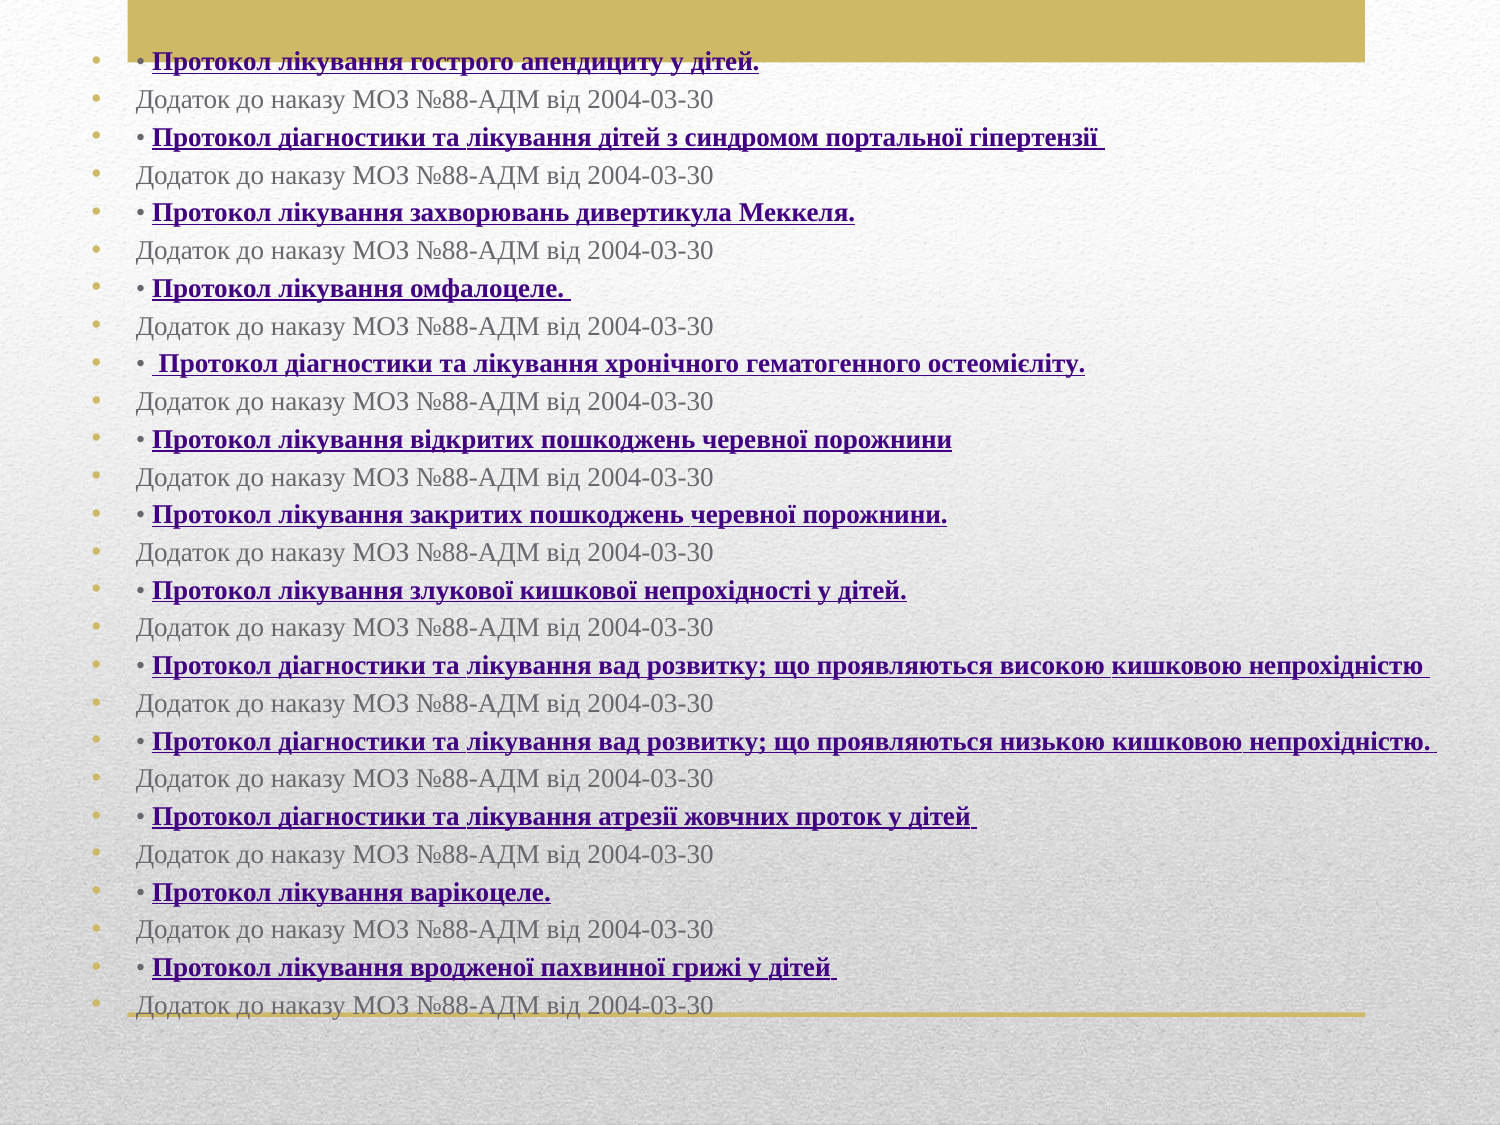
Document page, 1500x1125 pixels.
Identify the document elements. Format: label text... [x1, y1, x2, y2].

list • Протокол лікування гострого апендициту у дітей. Додаток до наказу МОЗ №88-АДМ від 2004-03-30 • Протокол діагностики та лікування дітей з синдромом портальної гіпертензії Додаток до наказу МОЗ №88-АДМ від 2004-03-30 • Протокол лікування захворювань дивертикула Меккеля. Додаток до наказу МОЗ №88-АДМ від 2004-03-30 • Протокол лікування омфалоцеле. Додаток до наказу МОЗ №88-АДМ від 2004-03-30 • Протокол діагностики та лікування хронічного гематогенного остеомієліту. Додаток до наказу МОЗ №88-АДМ від 2004-03-30 • Протокол лікування відкритих пошкоджень черевної порожнини Додаток до наказу МОЗ №88-АДМ від 2004-03-30 • Протокол лікування закритих пошкоджень черевної порожнини. Додаток до наказу МОЗ №88-АДМ від 2004-03-30 • Протокол лікування злукової кишкової непрохідності у дітей. Додаток до наказу МОЗ №88-АДМ від 2004-03-30 • Протокол діагностики та лікування вад розвитку; що проявляються високою кишковою непрохідністю Додаток до наказу МОЗ №88-АДМ від 2004-03-30 • Протокол діагностики та лікування вад розвитку; що проявляються низькою кишковою непрохідністю. Додаток до наказу МОЗ №88-АДМ від 2004-03-30 • Протокол діагностики та лікування атрезії жовчних проток у дітей Додаток до наказу МОЗ №88-АДМ від 2004-03-30 • Протокол лікування варікоцеле. Додаток до наказу МОЗ №88-АДМ від 2004-03-30 • Протокол лікування вродженої пахвинної грижі у дітей Додаток до наказу МОЗ №88-АДМ від 2004-03-30 [76, 30, 1459, 1071]
